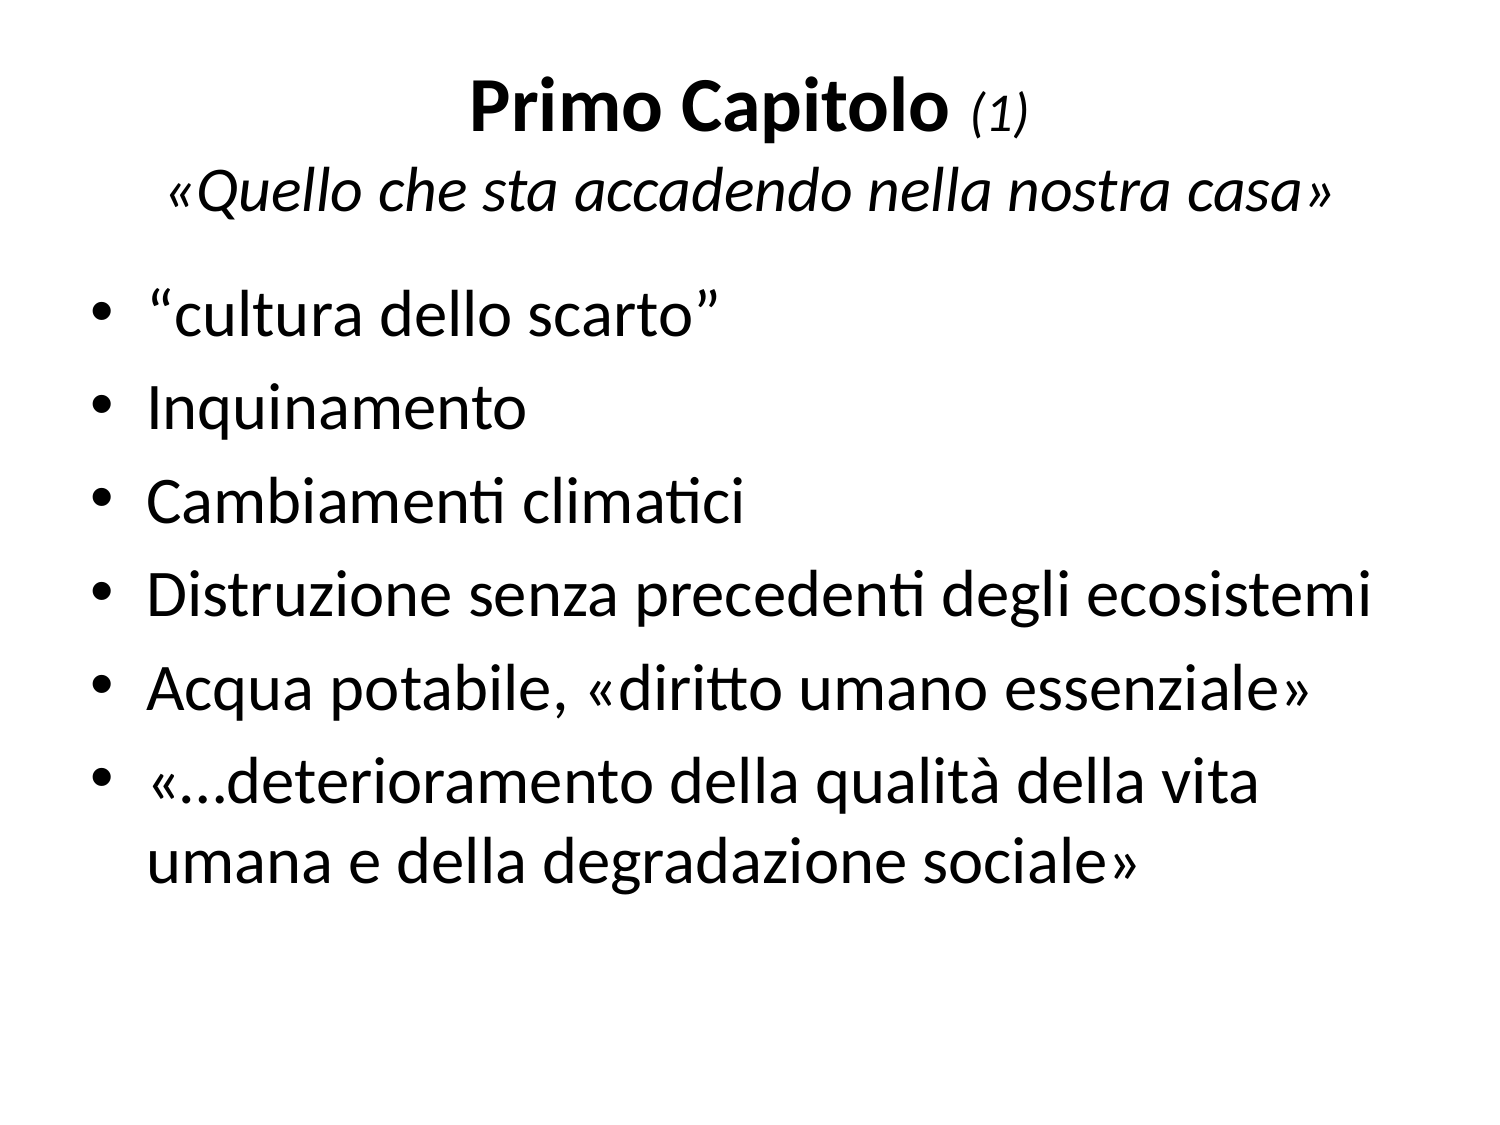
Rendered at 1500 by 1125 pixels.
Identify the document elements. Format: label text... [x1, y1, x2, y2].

list “cultura dello scarto” Inquinamento Cambiamenti climatici Distruzione senza precedenti degli ecosistemi Acqua potabile, «diritto umano essenziale» «…deterioramento della qualità della vita umana e della degradazione sociale» [75, 262, 1425, 1005]
title Primo Capitolo (1) «Quello che sta accadendo nella nostra casa» [75, 45, 1425, 233]
